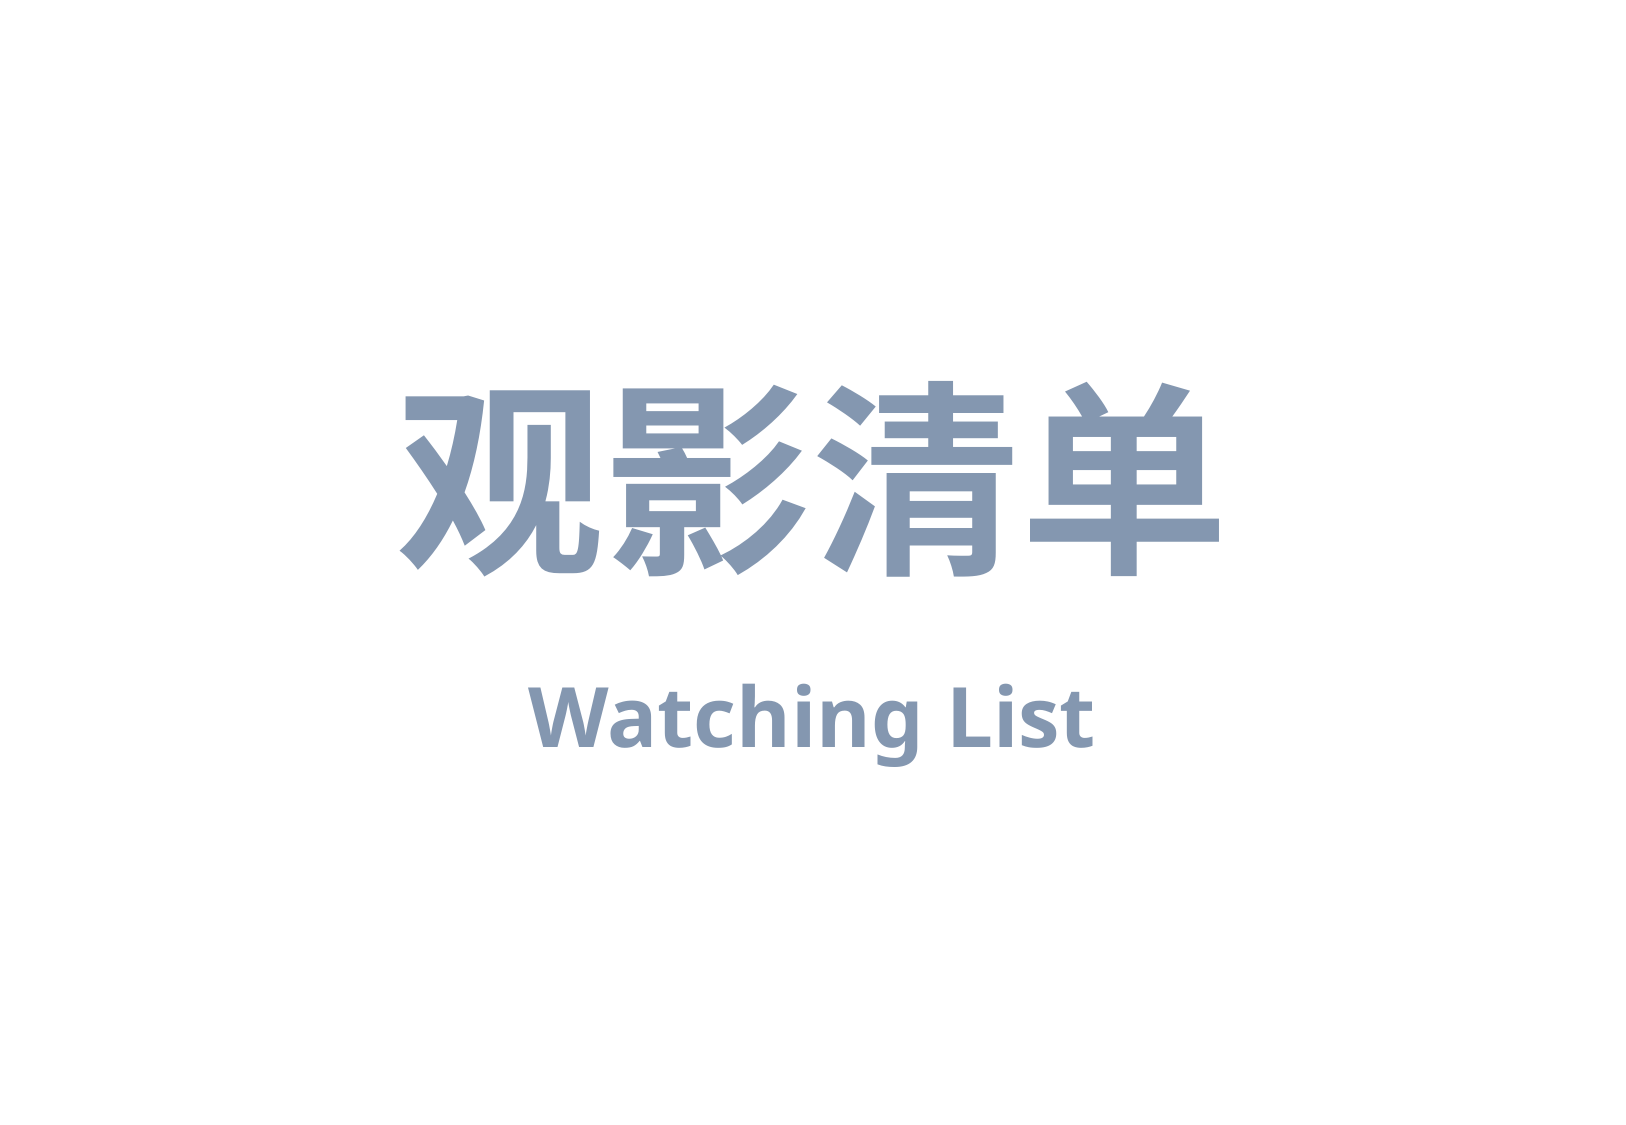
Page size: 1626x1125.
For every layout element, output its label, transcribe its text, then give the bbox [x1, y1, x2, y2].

text_box Watching List [370, 657, 1255, 772]
text_box 观影清单 [370, 342, 1255, 608]
